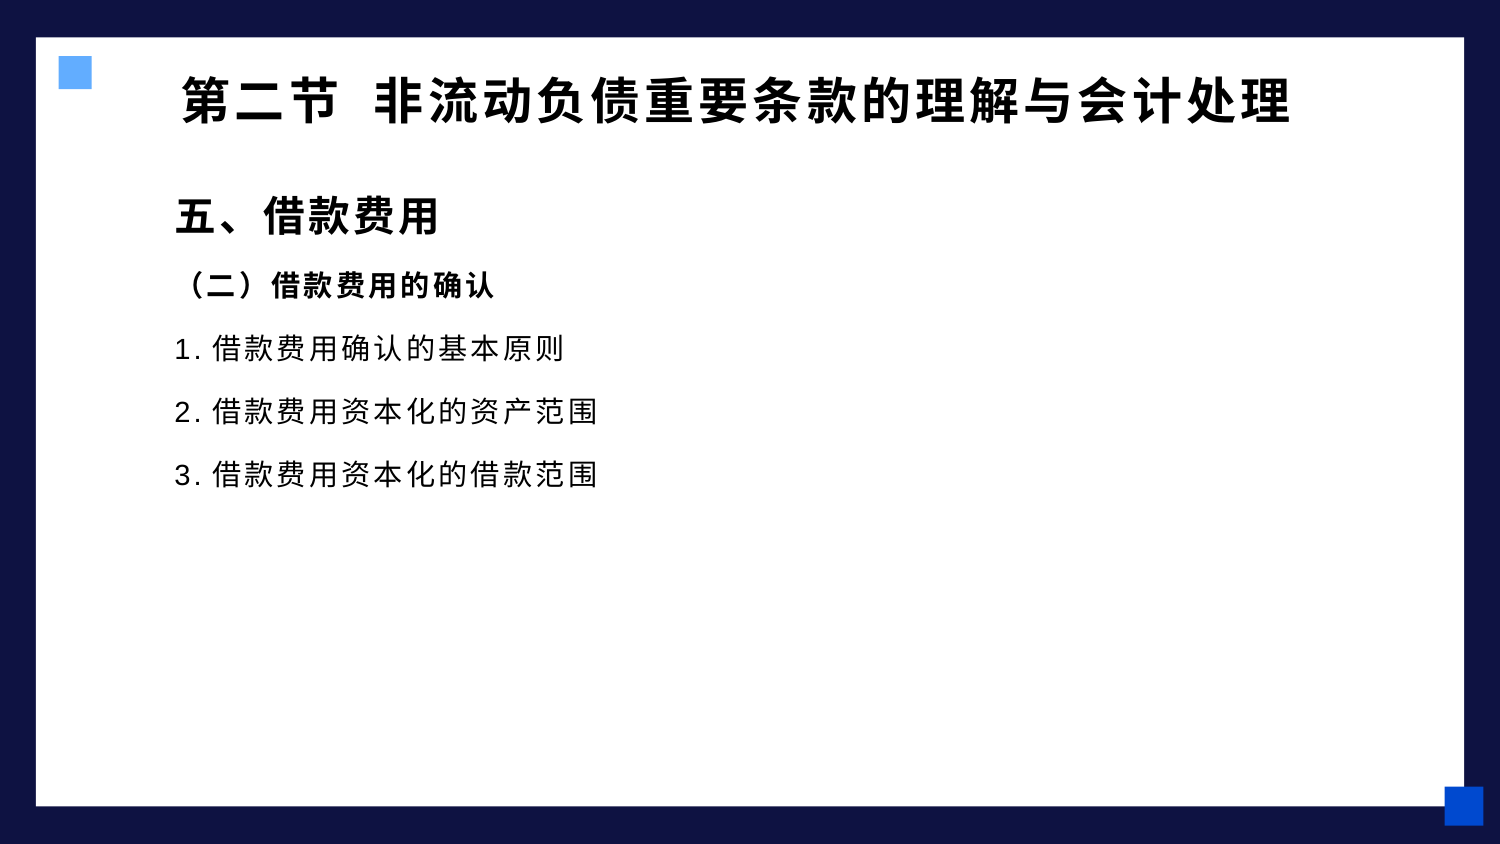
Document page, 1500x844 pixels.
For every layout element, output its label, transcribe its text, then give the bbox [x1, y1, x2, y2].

title 第二节 非流动负债重要条款的理解与会计处理 [141, 48, 1327, 138]
list 五、借款费用 （二）借款费用的确认 1.借款费用确认的基本原则 2.借款费用资本化的资产范围 3.借款费用资本化的借款范围 [157, 179, 1376, 604]
